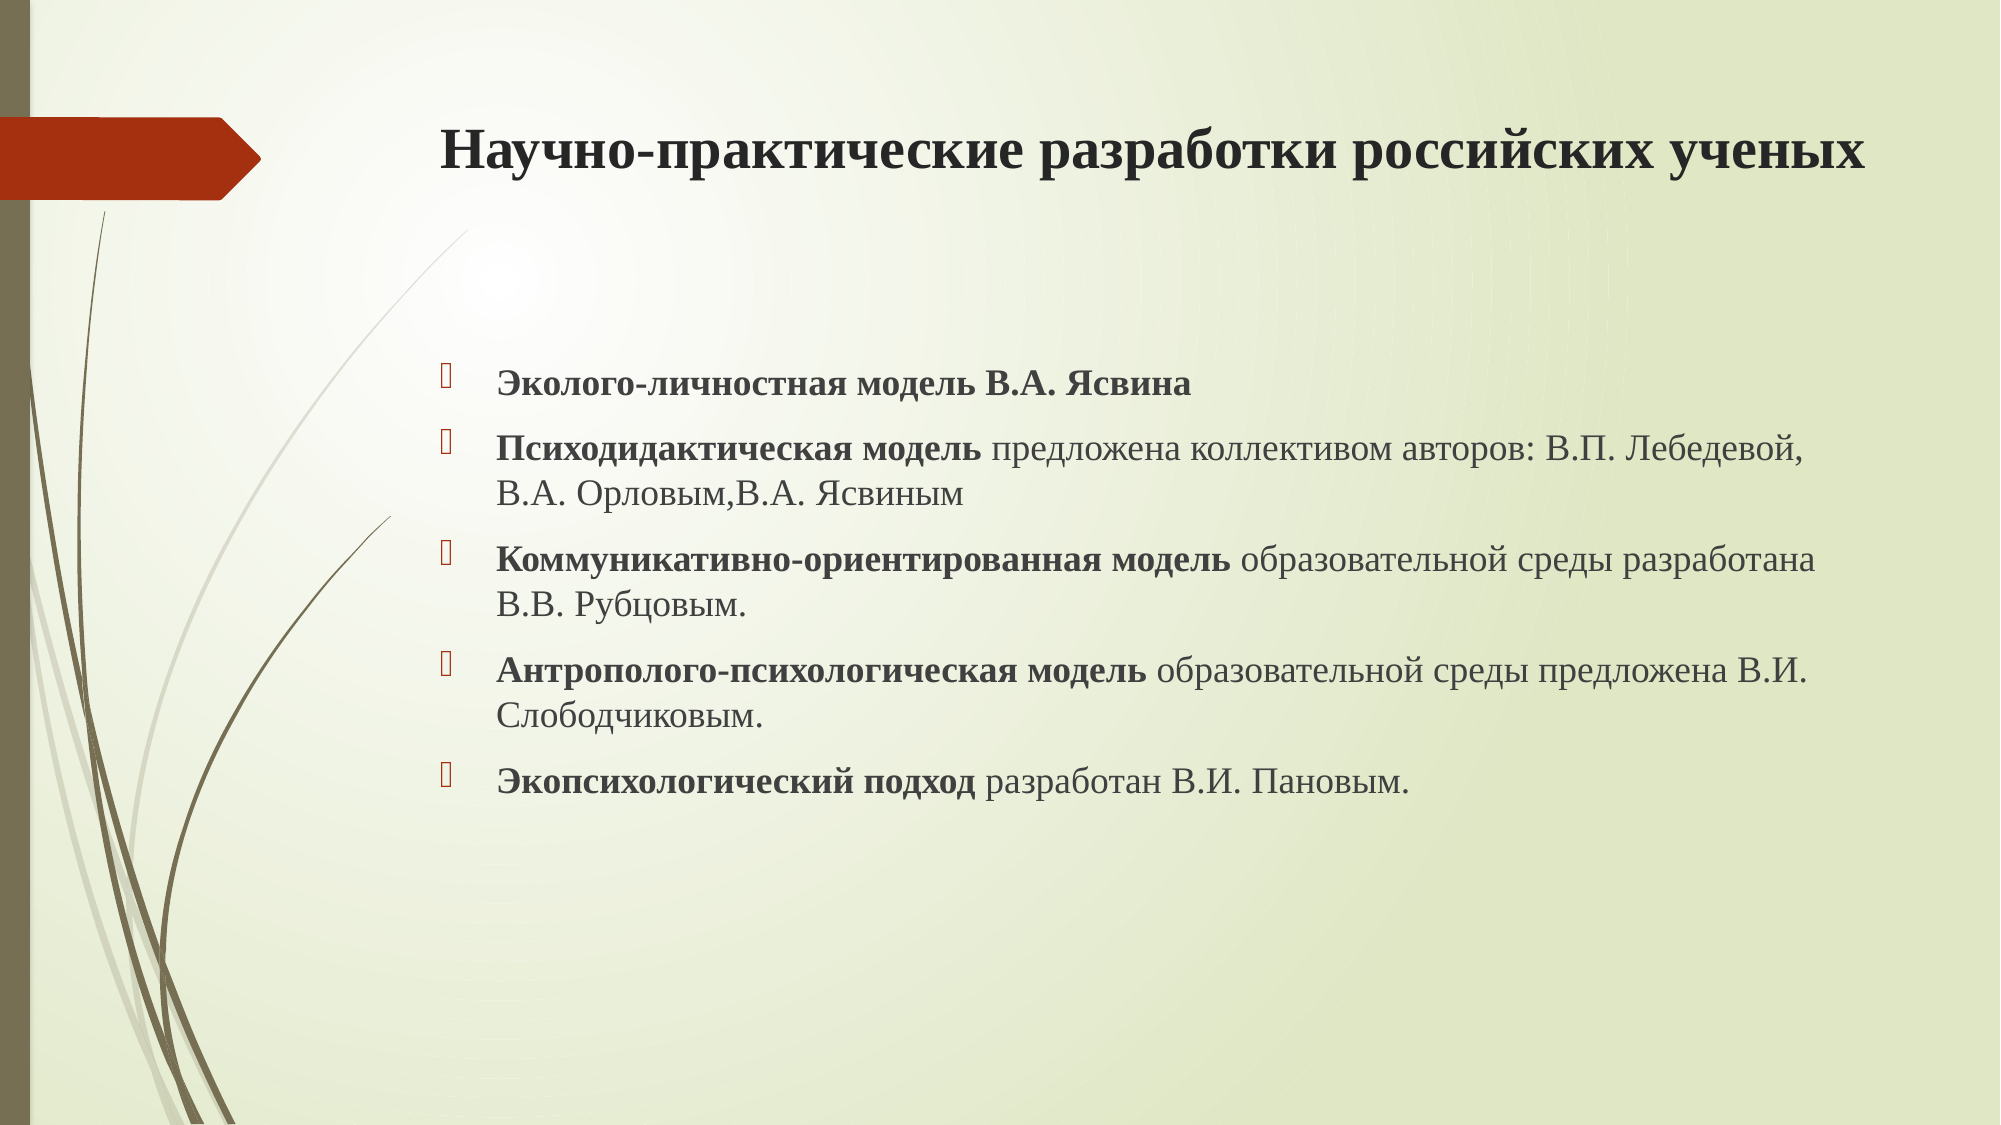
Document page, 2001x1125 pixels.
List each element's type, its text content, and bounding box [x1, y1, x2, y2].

title Научно-практические разработки российских ученых [425, 102, 1888, 313]
list Эколого-личностная модель В.А. Ясвина Психодидактическая модель предложена коллективом авторов: В.П. Лебедевой, В.А. Орловым,В.А. Ясвиным Коммуникативно-ориентированная модель образовательной среды разработана В.В. Рубцовым. Антрополого-психологическая модель образовательной среды предложена В.И. Слободчиковым. Экопсихологический подход разработан В.И. Пановым. [424, 350, 1888, 970]
